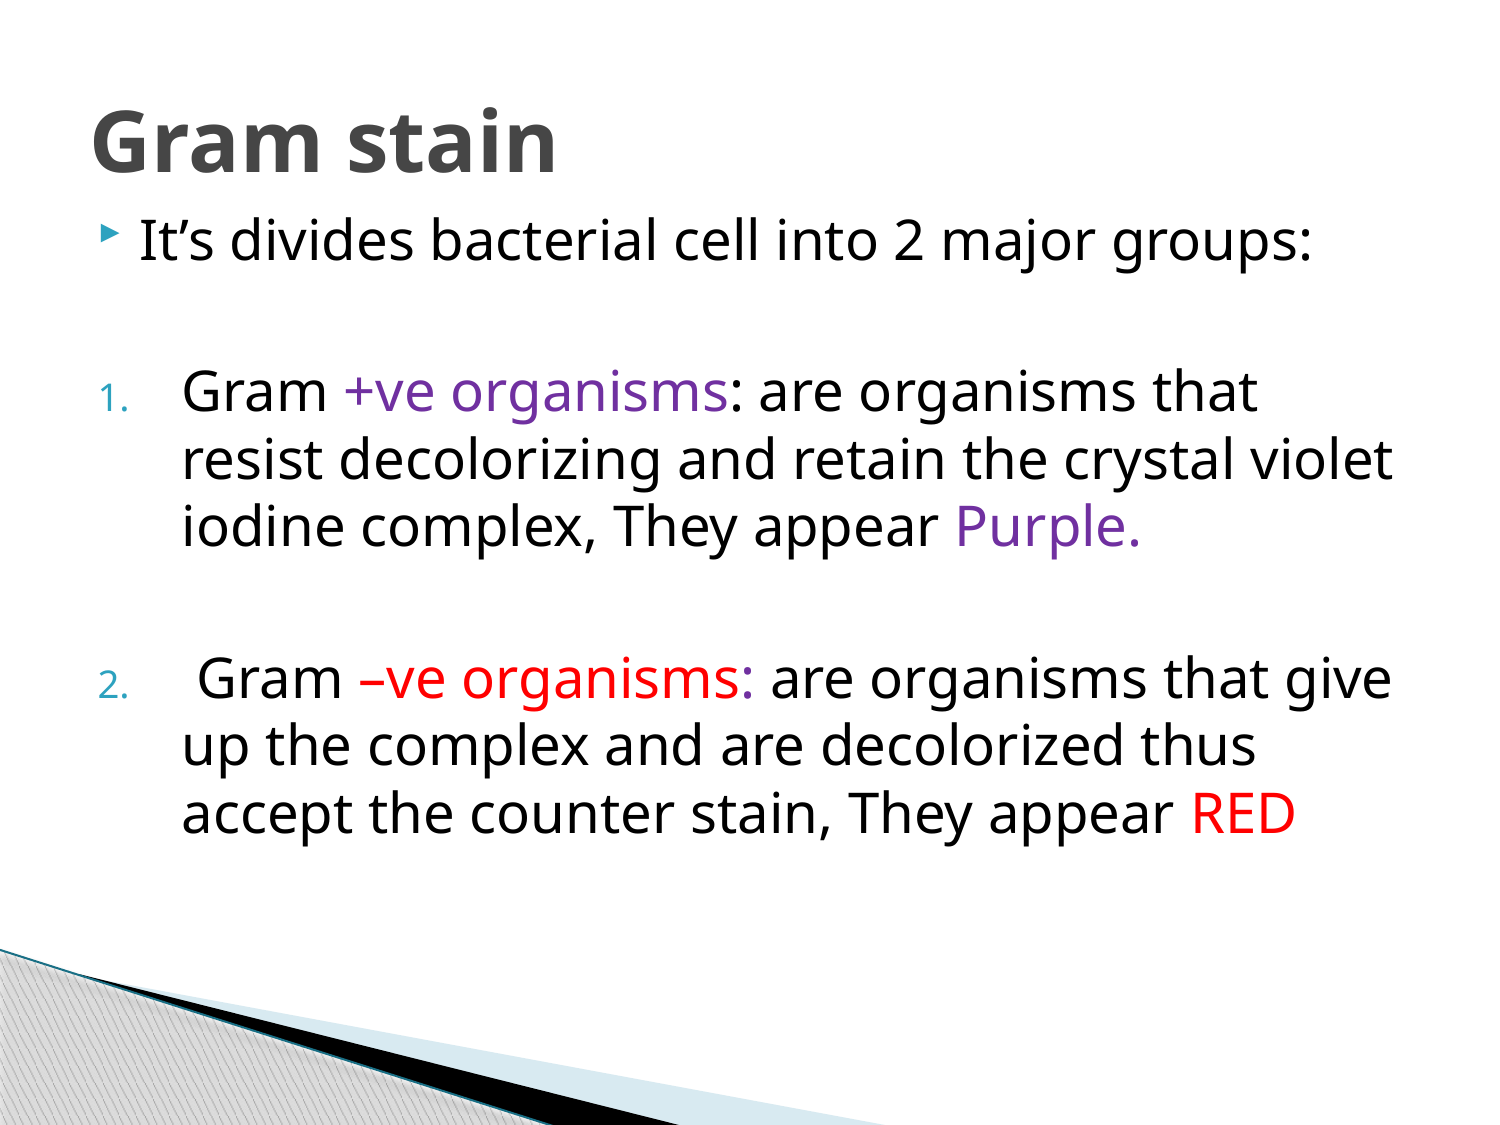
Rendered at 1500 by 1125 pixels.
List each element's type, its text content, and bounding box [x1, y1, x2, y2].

title Gram stain [75, 45, 1425, 233]
list It’s divides bacterial cell into 2 major groups: Gram +ve organisms: are organisms that resist decolorizing and retain the crystal violet iodine complex, They appear Purple. Gram –ve organisms: are organisms that give up the complex and are decolorized thus accept the counter stain, They appear RED [64, 196, 1415, 939]
